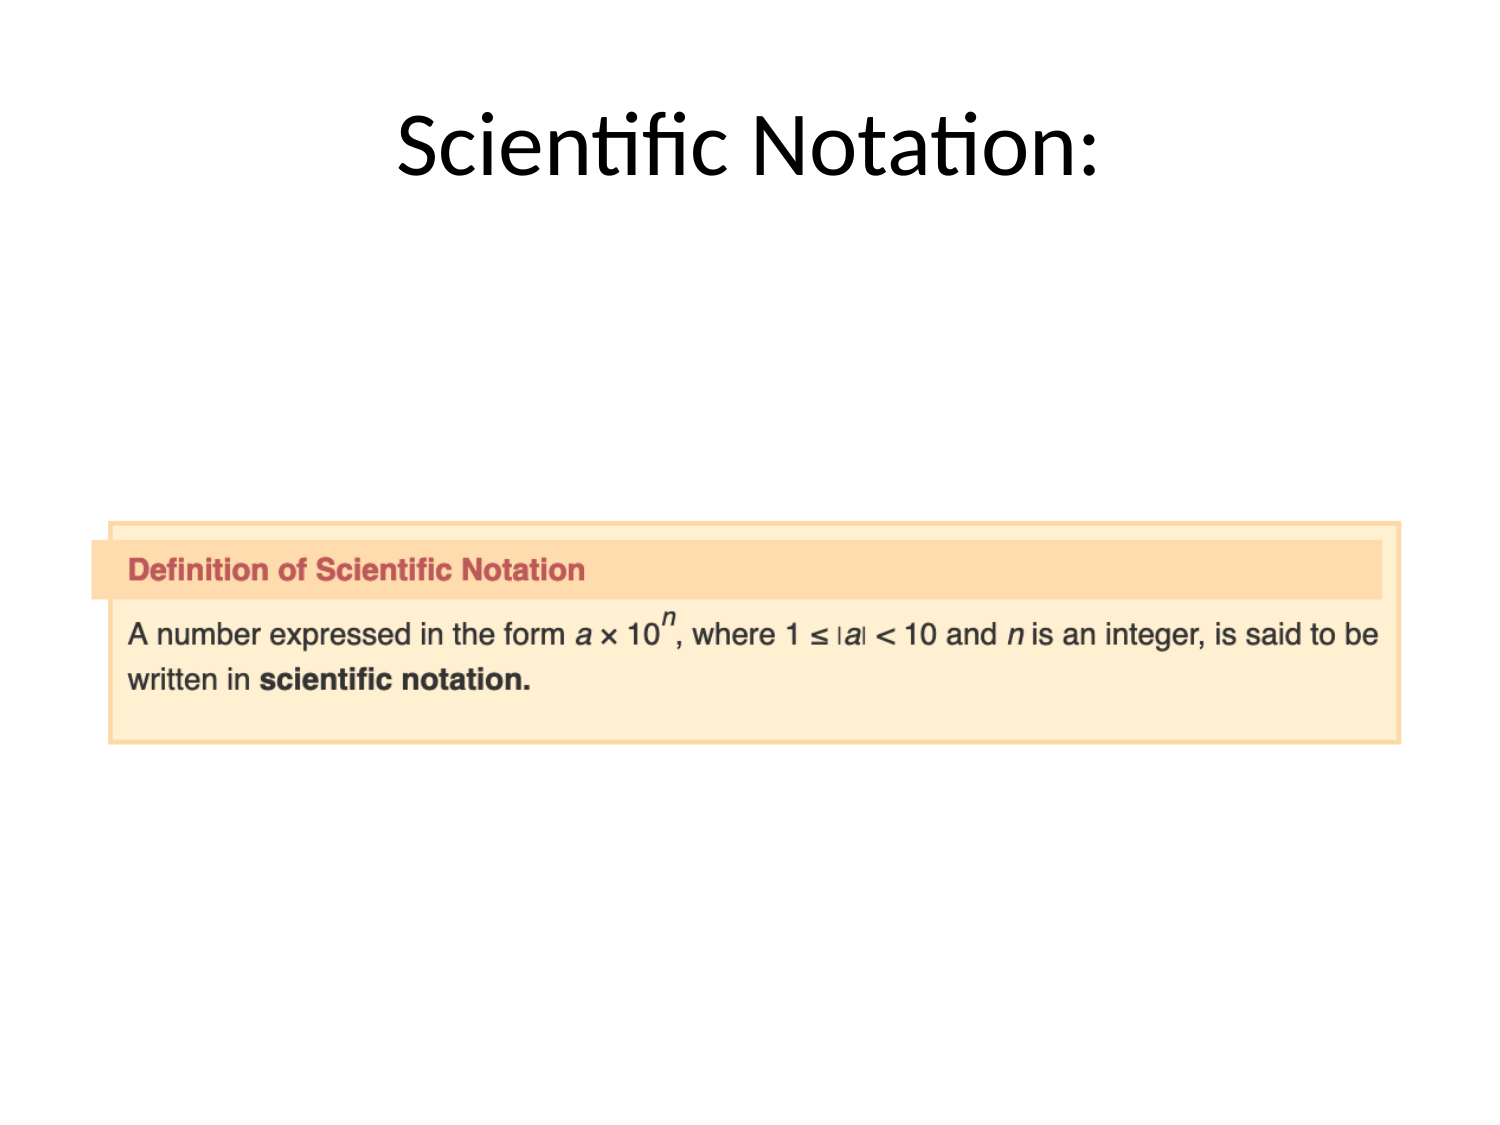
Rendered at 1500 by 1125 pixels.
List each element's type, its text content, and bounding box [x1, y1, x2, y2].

title Scientific Notation: [75, 45, 1425, 233]
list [74, 262, 1426, 1006]
